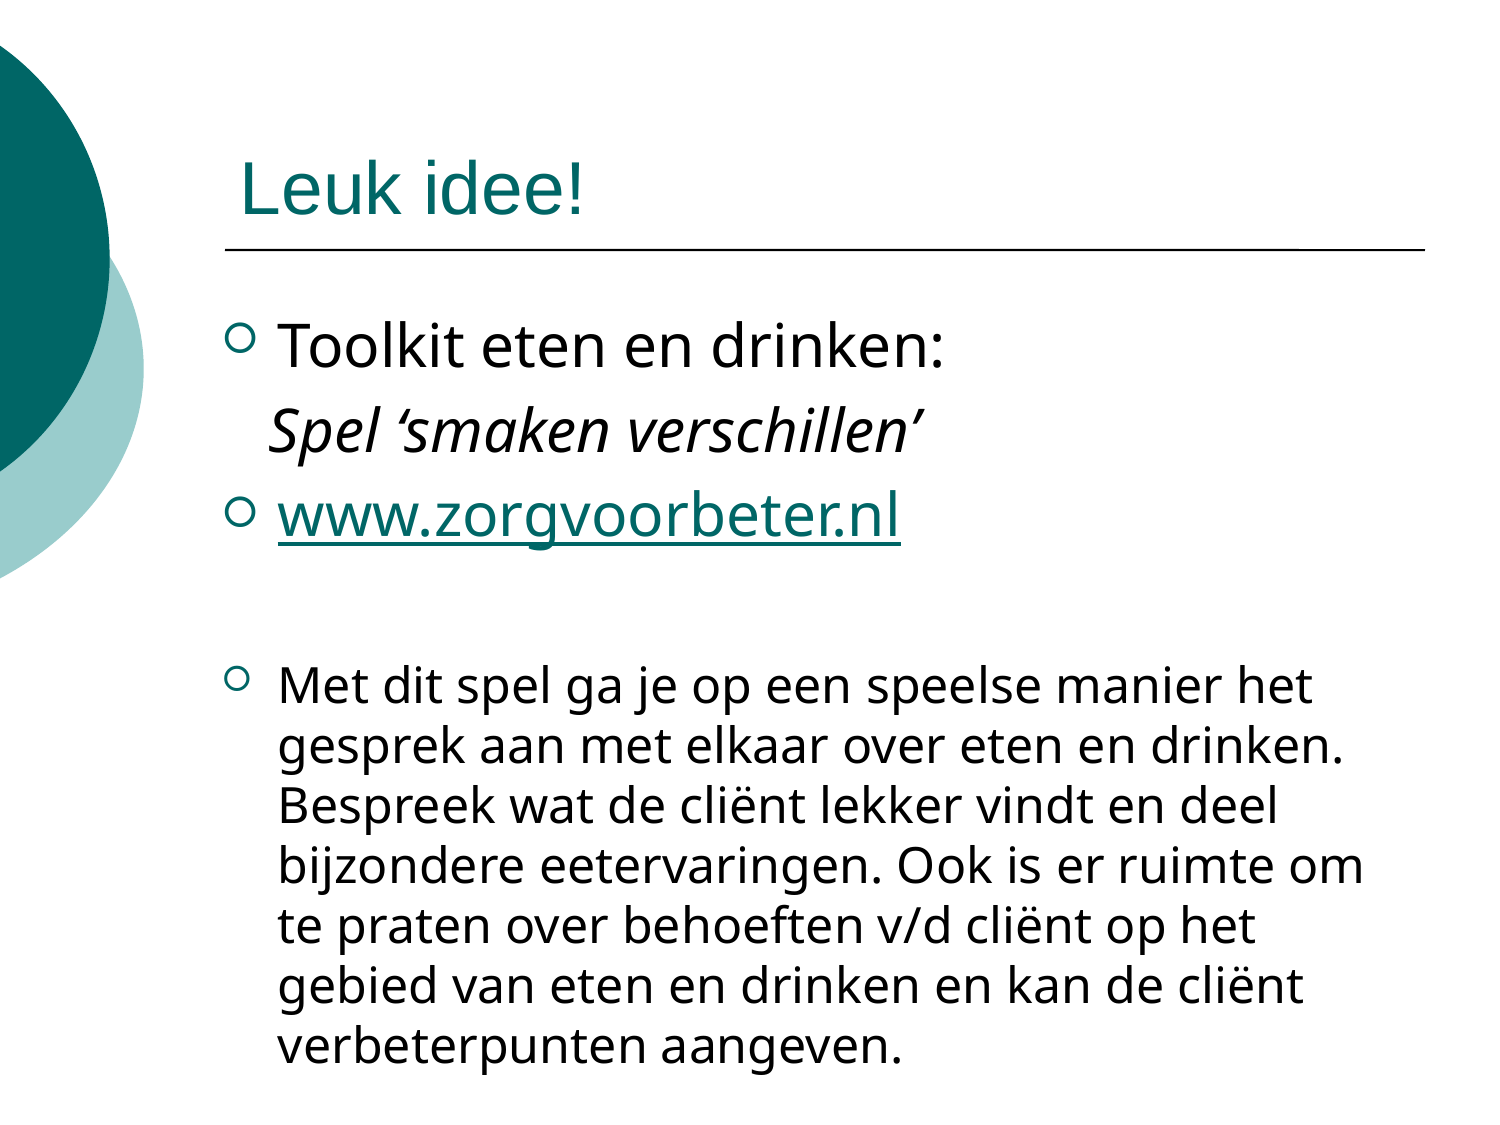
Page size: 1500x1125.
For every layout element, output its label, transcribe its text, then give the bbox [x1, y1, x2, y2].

title Leuk idee! [224, 49, 1425, 237]
list Toolkit eten en drinken: Spel ‘smaken verschillen’ www.zorgvoorbeter.nl Met dit spel ga je op een speelse manier het gesprek aan met elkaar over eten en drinken. Bespreek wat de cliënt lekker vindt en deel bijzondere eetervaringen. Ook is er ruimte om te praten over behoeften v/d cliënt op het gebied van eten en drinken en kan de cliënt verbeterpunten aangeven. [206, 299, 1425, 1071]
